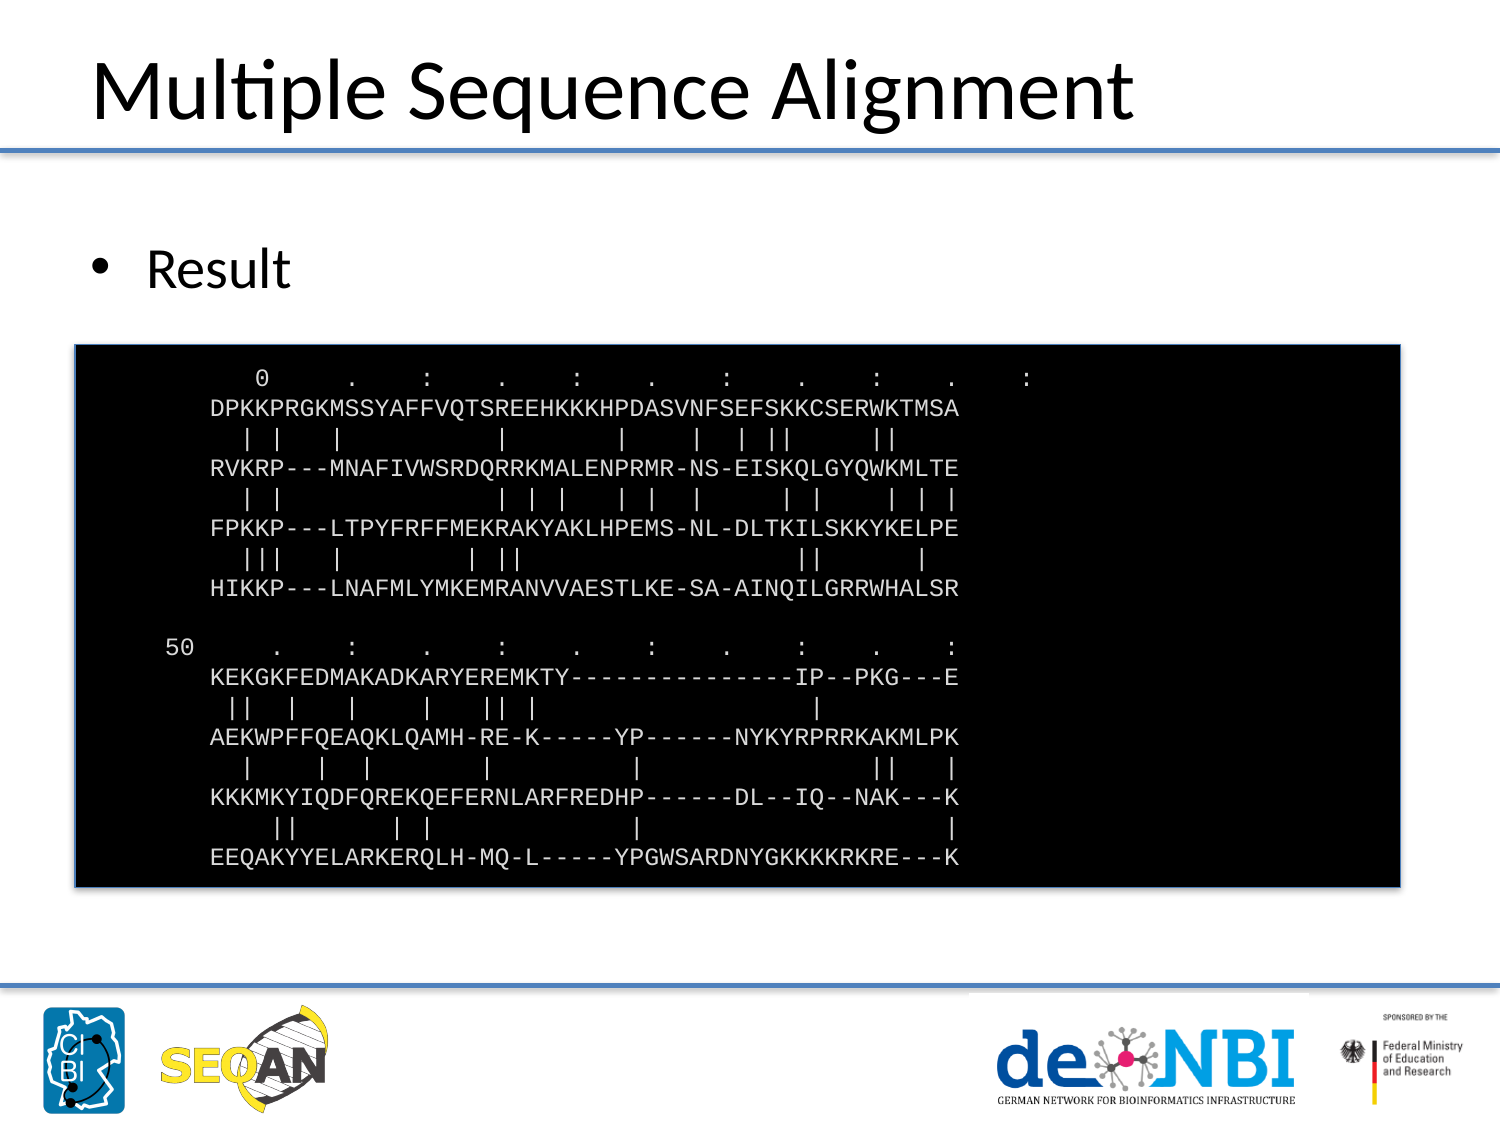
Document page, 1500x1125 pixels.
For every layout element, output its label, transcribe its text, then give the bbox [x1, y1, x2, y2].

picture [141, 1002, 332, 1121]
list Result [75, 222, 1425, 888]
title Multiple Sequence Alignment [75, 25, 1425, 145]
picture [48, 1010, 120, 1109]
picture [969, 993, 1309, 1122]
text_box 0 . : . : . : . : . : DPKKPRGKMSSYAFFVQTSREEHKKKHPDASVNFSEFSKKCSERWKTMSA | | | | | | | || || RVKRP---MNAFIVWSRDQRRKMALENPRMR-NS-EISKQLGYQWKMLTE | | | | | | | | | | | | | FPKKP---LTPYFRFFMEKRAKYAKLHPEMS-NL-DLTKILSKKYKELPE ||| | | || || | HIKKP---LNAFMLYMKEMRANVVAESTLKE-SA-AINQILGRRWHALSR 50 . : . : . : . : . : KEKGKFEDMAKADKARYEREMKTY---------------IP--PKG---E || | | | || | | AEKWPFFQEAQKLQAMH-RE-K-----YP------NYKYRPRRKAKMLPK | | | | | || | KKKMKYIQDFQREKQEFERNLARFREDHP------DL--IQ--NAK---K || | | | | EEQAKYYELARKERQLH-MQ-L-----YPGWSARDNYGKKKKRKRE---K [74, 344, 1401, 888]
